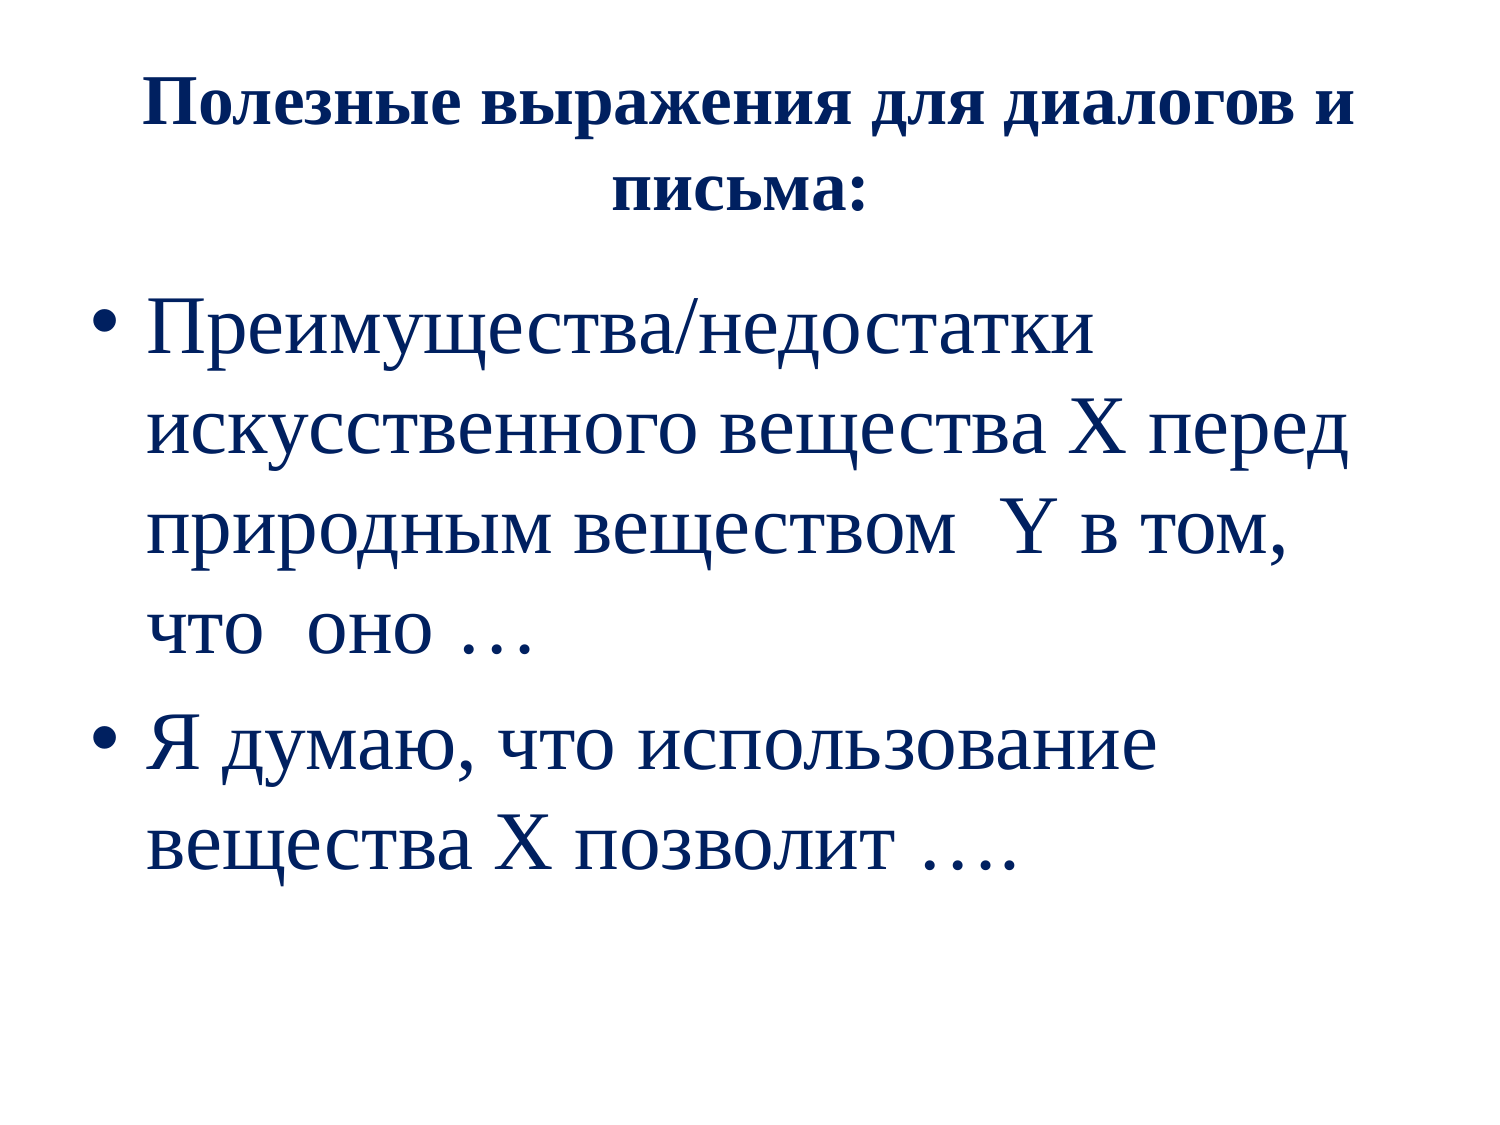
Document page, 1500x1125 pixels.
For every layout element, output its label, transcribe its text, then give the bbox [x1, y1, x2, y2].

title Полезные выражения для диалогов и письма: [75, 45, 1425, 233]
list Преимущества/недостатки искусственного вещества Х перед природным веществом Y в том, что оно … Я думаю, что использование вещества Х позволит …. [75, 262, 1425, 1005]
